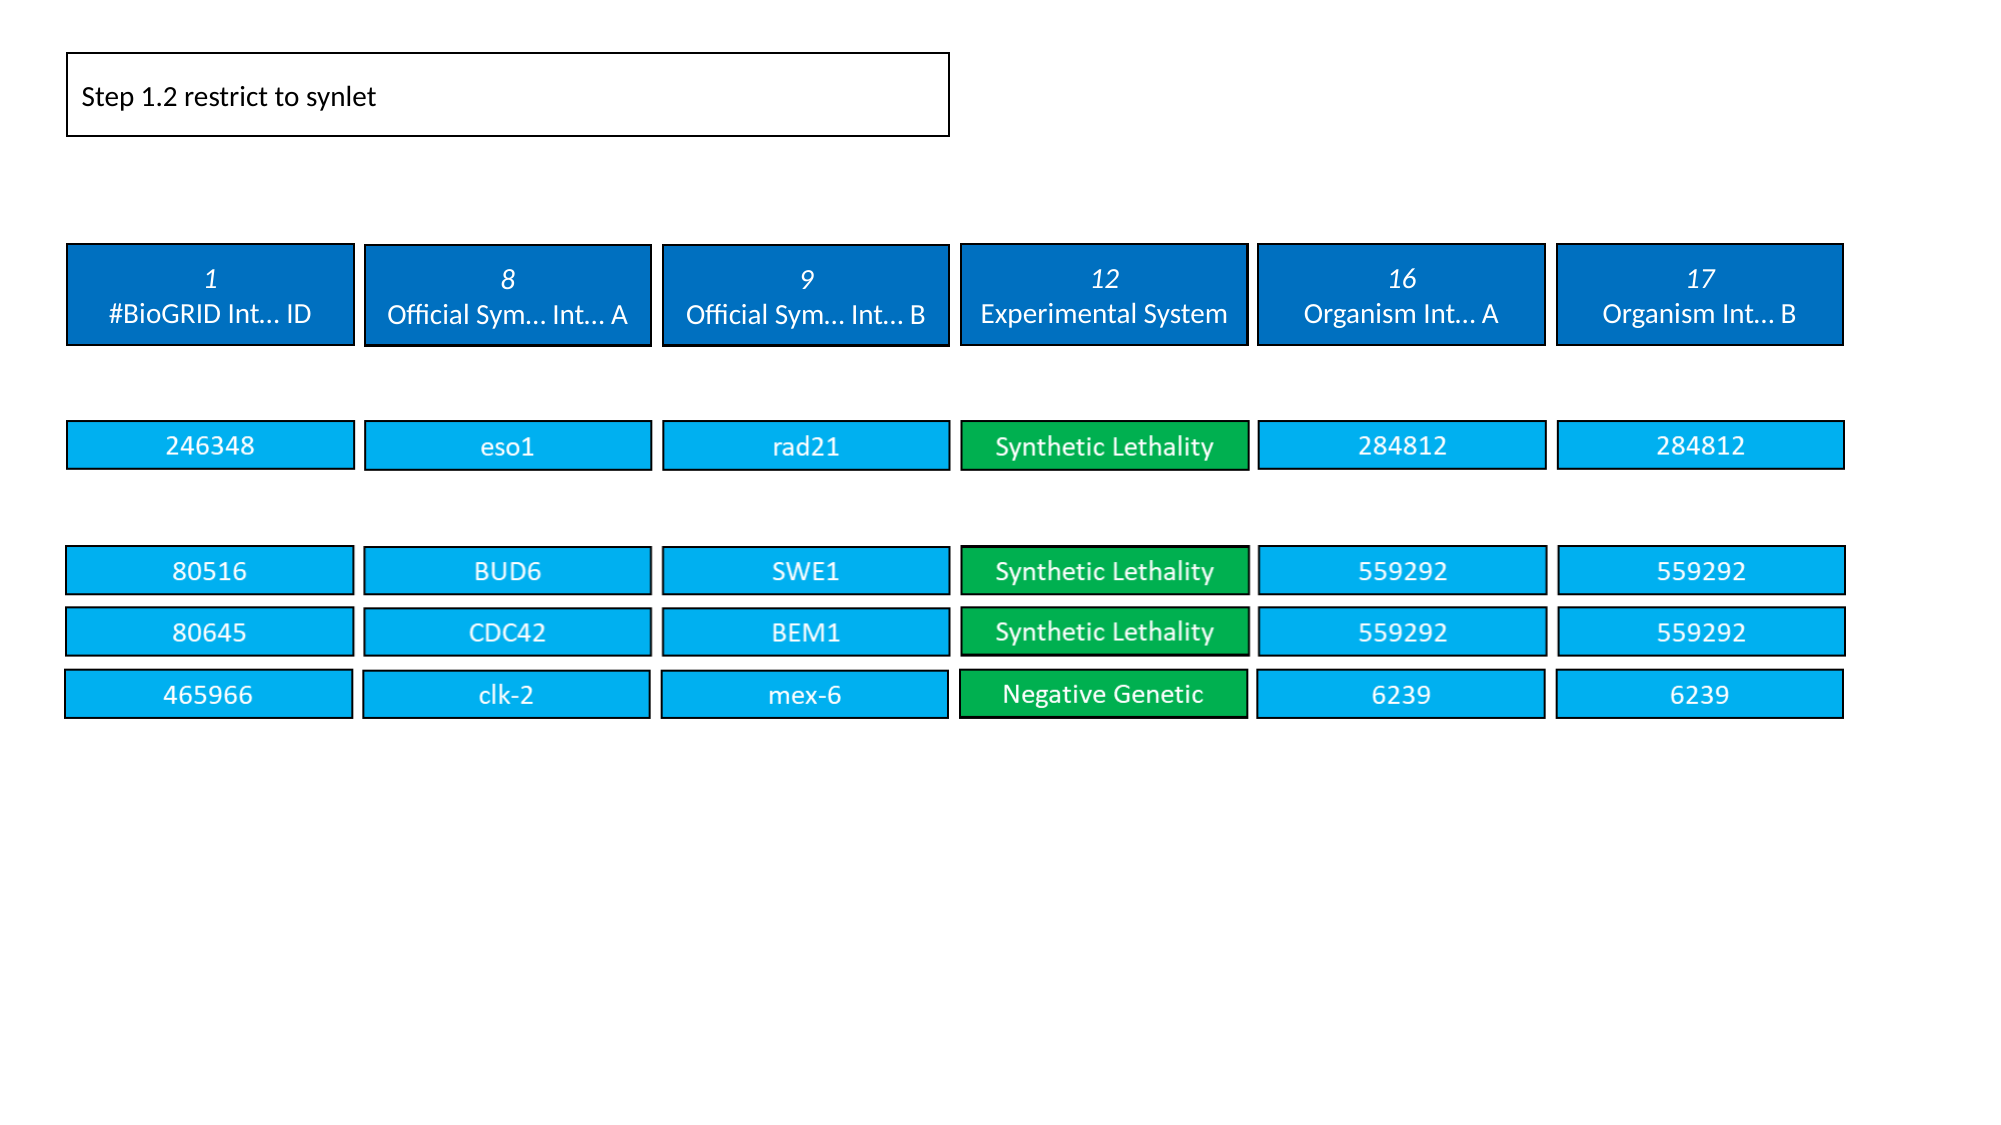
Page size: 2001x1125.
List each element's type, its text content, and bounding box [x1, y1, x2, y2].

text_box 1 #BioGRID Int… ID [66, 243, 355, 346]
text_box Step 1.2 restrict to synlet [66, 52, 950, 137]
text_box 16 Organism Int… A [1257, 243, 1546, 346]
text_box 12 Experimental System [960, 243, 1249, 346]
text_box 8 Official Sym… Int… A [364, 244, 652, 347]
picture [66, 418, 1845, 482]
text_box 17 Organism Int… B [1556, 243, 1844, 346]
picture [64, 543, 1846, 730]
text_box 9 Official Sym… Int… B [662, 244, 950, 347]
